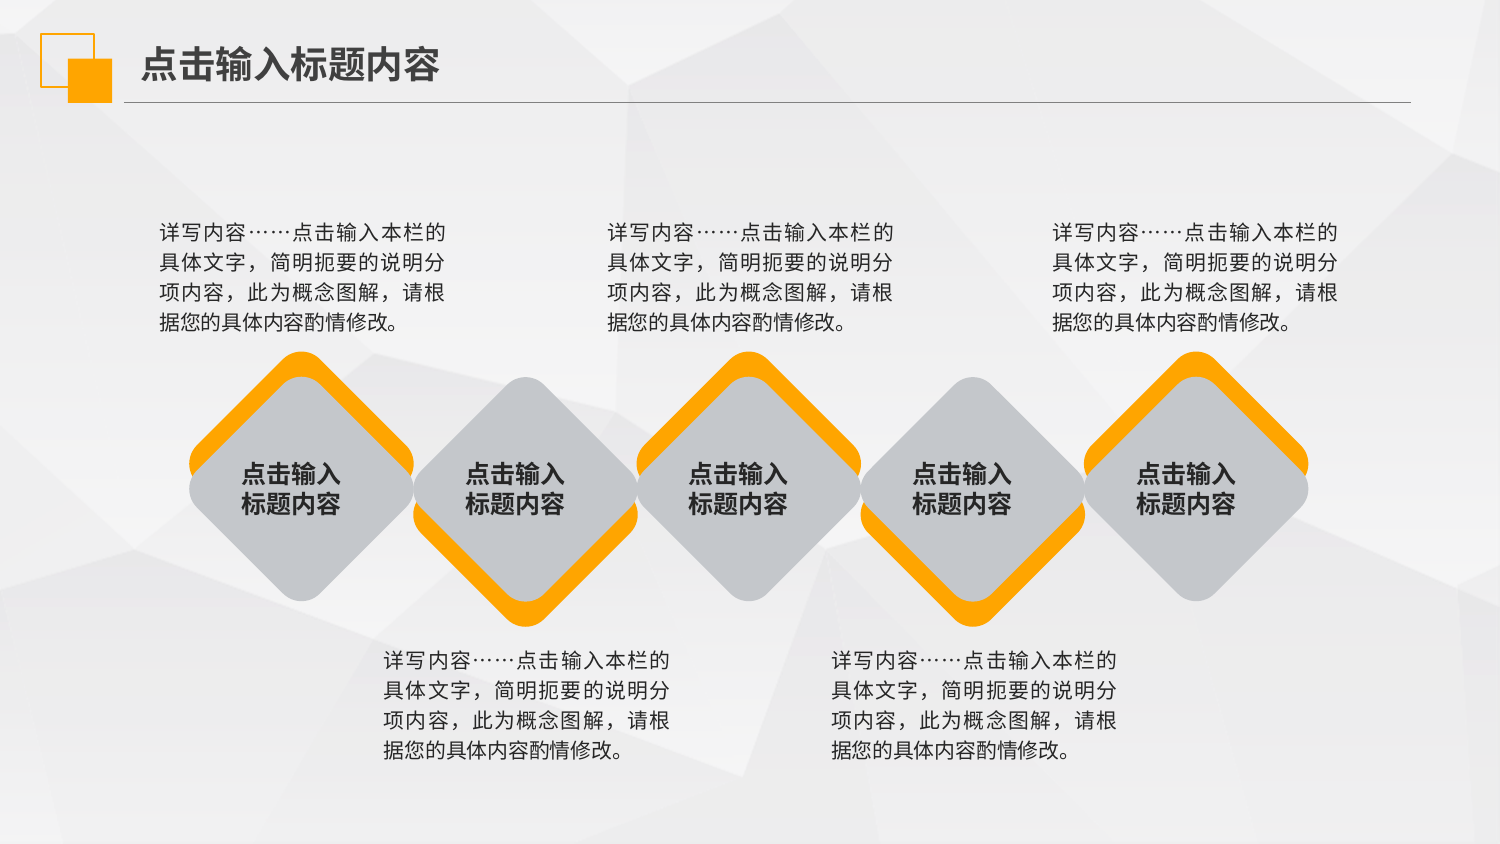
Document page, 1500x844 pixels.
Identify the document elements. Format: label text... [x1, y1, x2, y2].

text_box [885, 402, 1061, 602]
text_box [661, 376, 837, 577]
text_box 点击输入标题内容 [140, 32, 491, 95]
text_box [438, 402, 613, 602]
text_box 详写内容……点击输入本栏的具体文字，简明扼要的说明分项内容，此为概念图解，请根据您的具体内容酌情修改。 [607, 214, 894, 335]
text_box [214, 376, 389, 577]
picture [0, 0, 1500, 844]
text_box 详写内容……点击输入本栏的具体文字，简明扼要的说明分项内容，此为概念图解，请根据您的具体内容酌情修改。 [159, 214, 446, 335]
text_box 详写内容……点击输入本栏的具体文字，简明扼要的说明分项内容，此为概念图解，请根据您的具体内容酌情修改。 [1052, 214, 1339, 335]
text_box 详写内容……点击输入本栏的具体文字，简明扼要的说明分项内容，此为概念图解，请根据您的具体内容酌情修改。 [383, 643, 671, 764]
text_box 详写内容……点击输入本栏的具体文字，简明扼要的说明分项内容，此为概念图解，请根据您的具体内容酌情修改。 [830, 643, 1118, 764]
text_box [1108, 376, 1284, 577]
